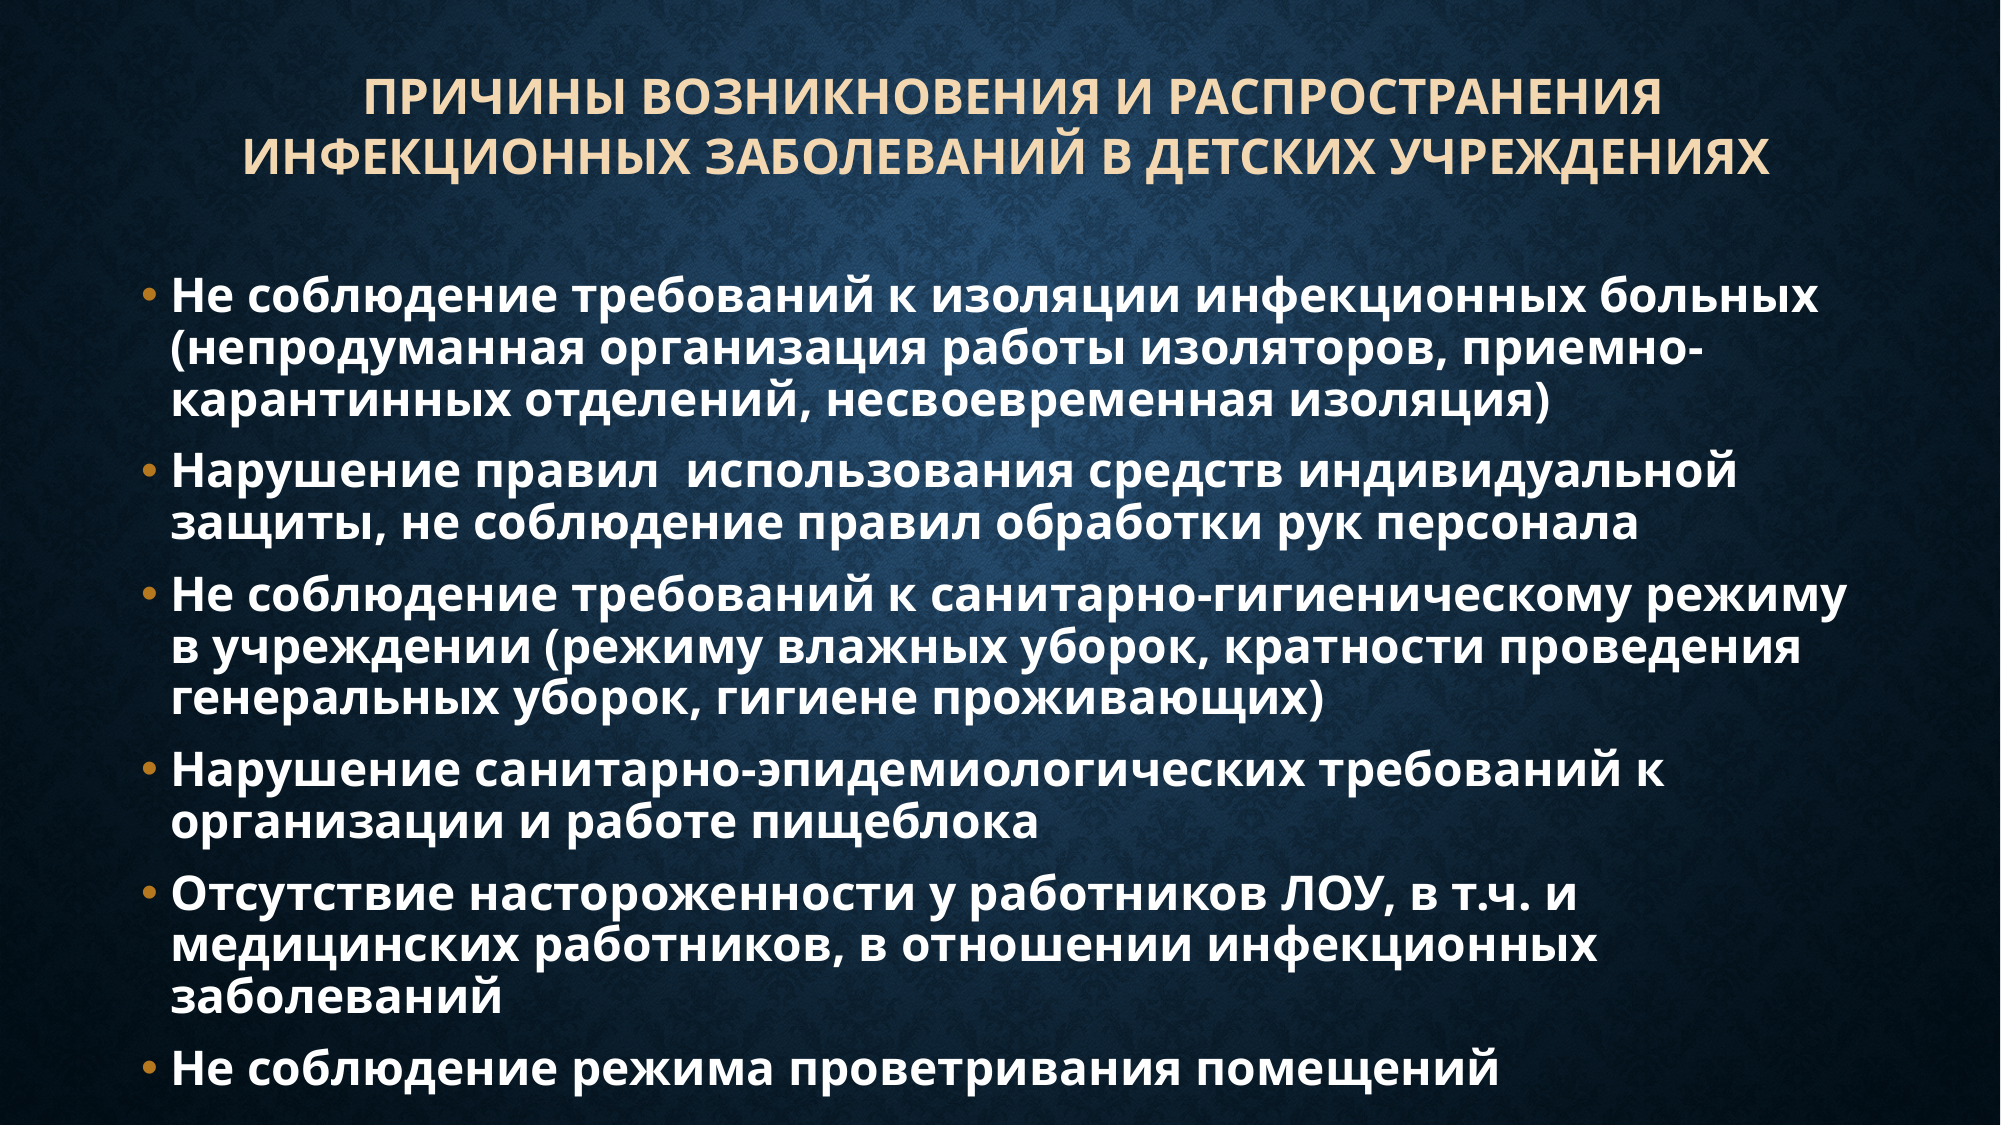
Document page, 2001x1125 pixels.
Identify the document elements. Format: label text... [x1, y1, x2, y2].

title Причины возникновения и распространения инфекционных заболеваний в детских учреждениях [149, 64, 1876, 263]
list Не соблюдение требований к изоляции инфекционных больных (непродуманная организация работы изоляторов, приемно-карантинных отделений, несвоевременная изоляция) Нарушение правил использования средств индивидуальной защиты, не соблюдение правил обработки рук персонала Не соблюдение требований к санитарно-гигиеническому режиму в учреждении (режиму влажных уборок, кратности проведения генеральных уборок, гигиене проживающих) Нарушение санитарно-эпидемиологических требований к организации и работе пищеблока Отсутствие настороженности у работников ЛОУ, в т.ч. и медицинских работников, в отношении инфекционных заболеваний Не соблюдение режима проветривания помещений [118, 263, 1895, 1107]
